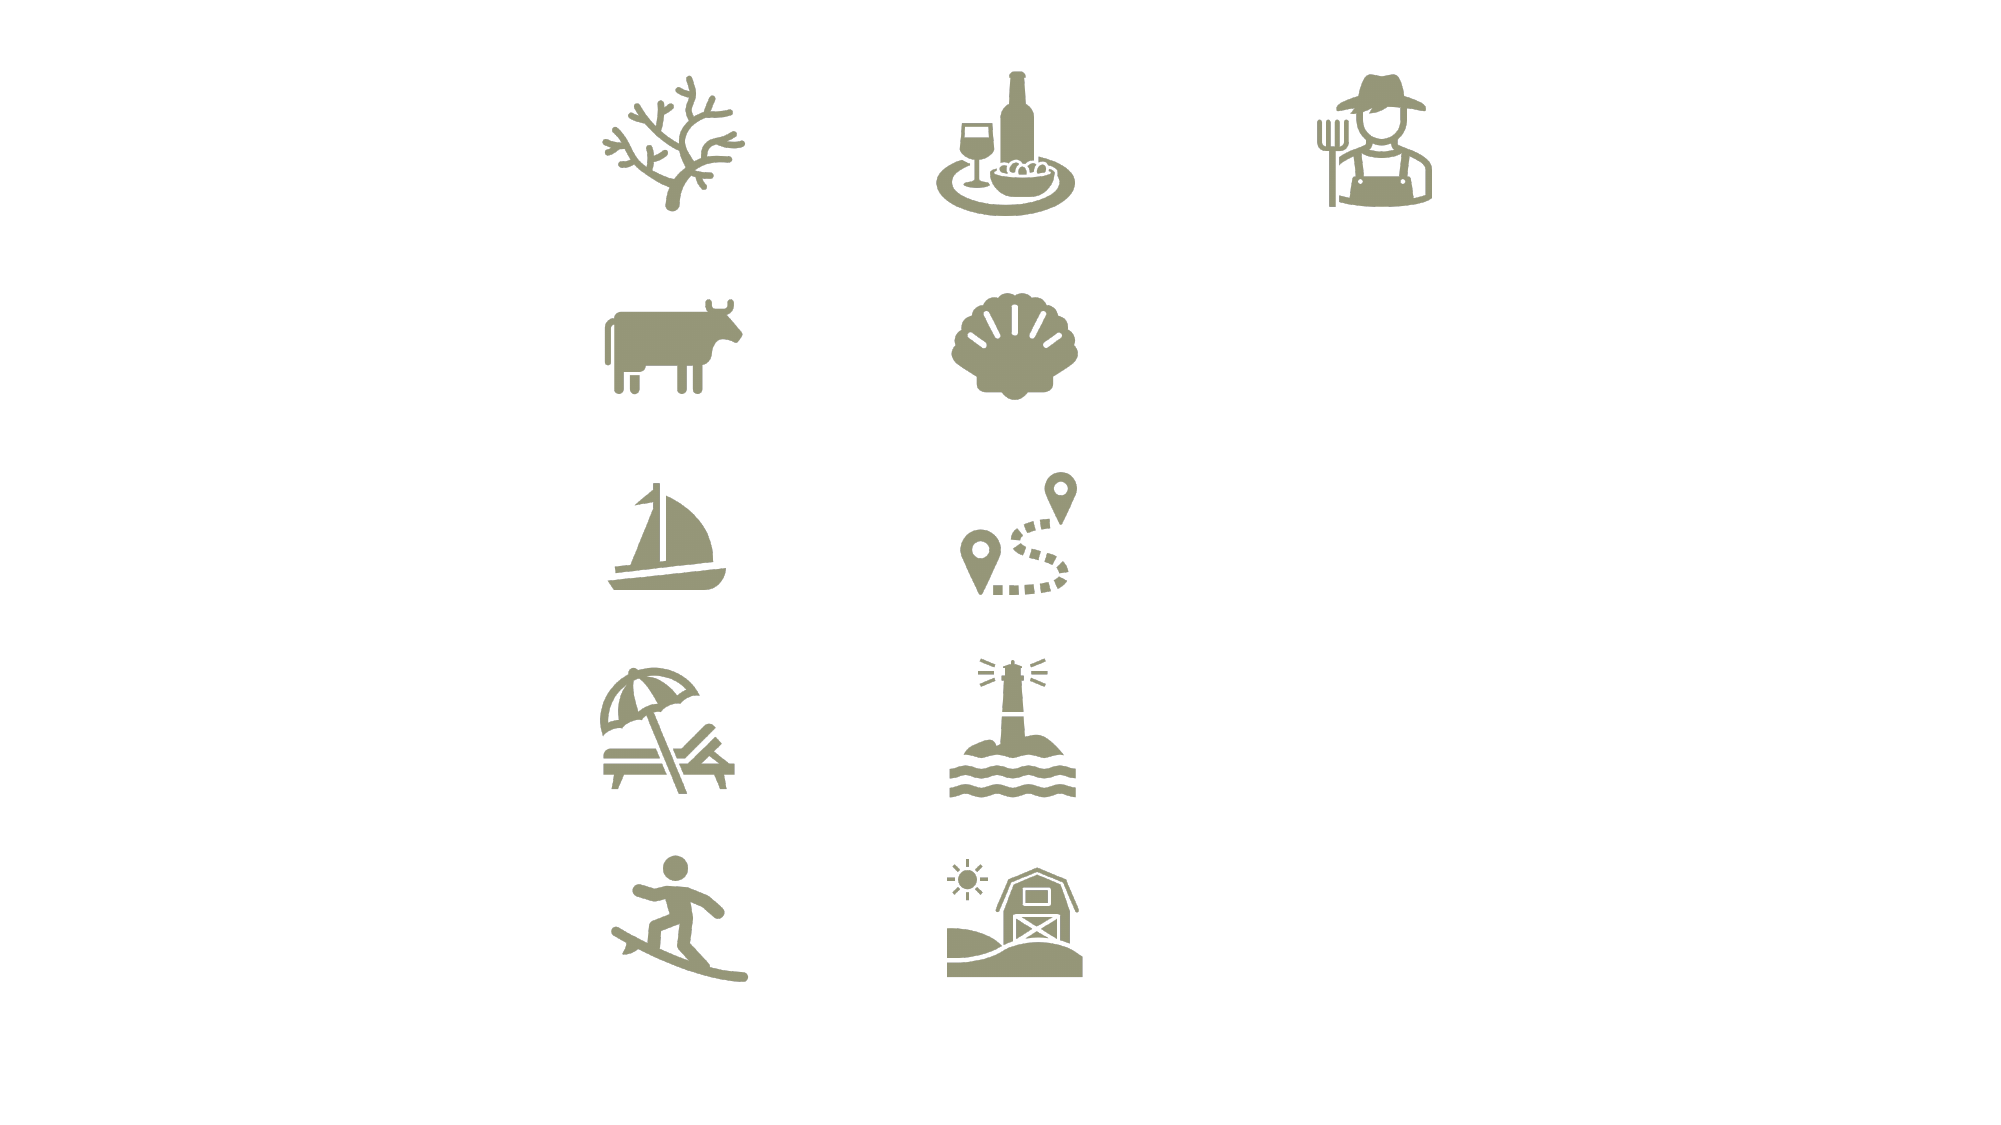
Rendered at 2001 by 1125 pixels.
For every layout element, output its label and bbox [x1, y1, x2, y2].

picture [590, 461, 742, 612]
picture [937, 652, 1088, 803]
picture [598, 271, 749, 422]
picture [930, 68, 1081, 219]
picture [939, 843, 1090, 994]
picture [1306, 68, 1457, 219]
picture [939, 271, 1090, 422]
picture [590, 655, 742, 806]
picture [943, 461, 1094, 612]
picture [598, 68, 749, 219]
picture [603, 843, 754, 994]
